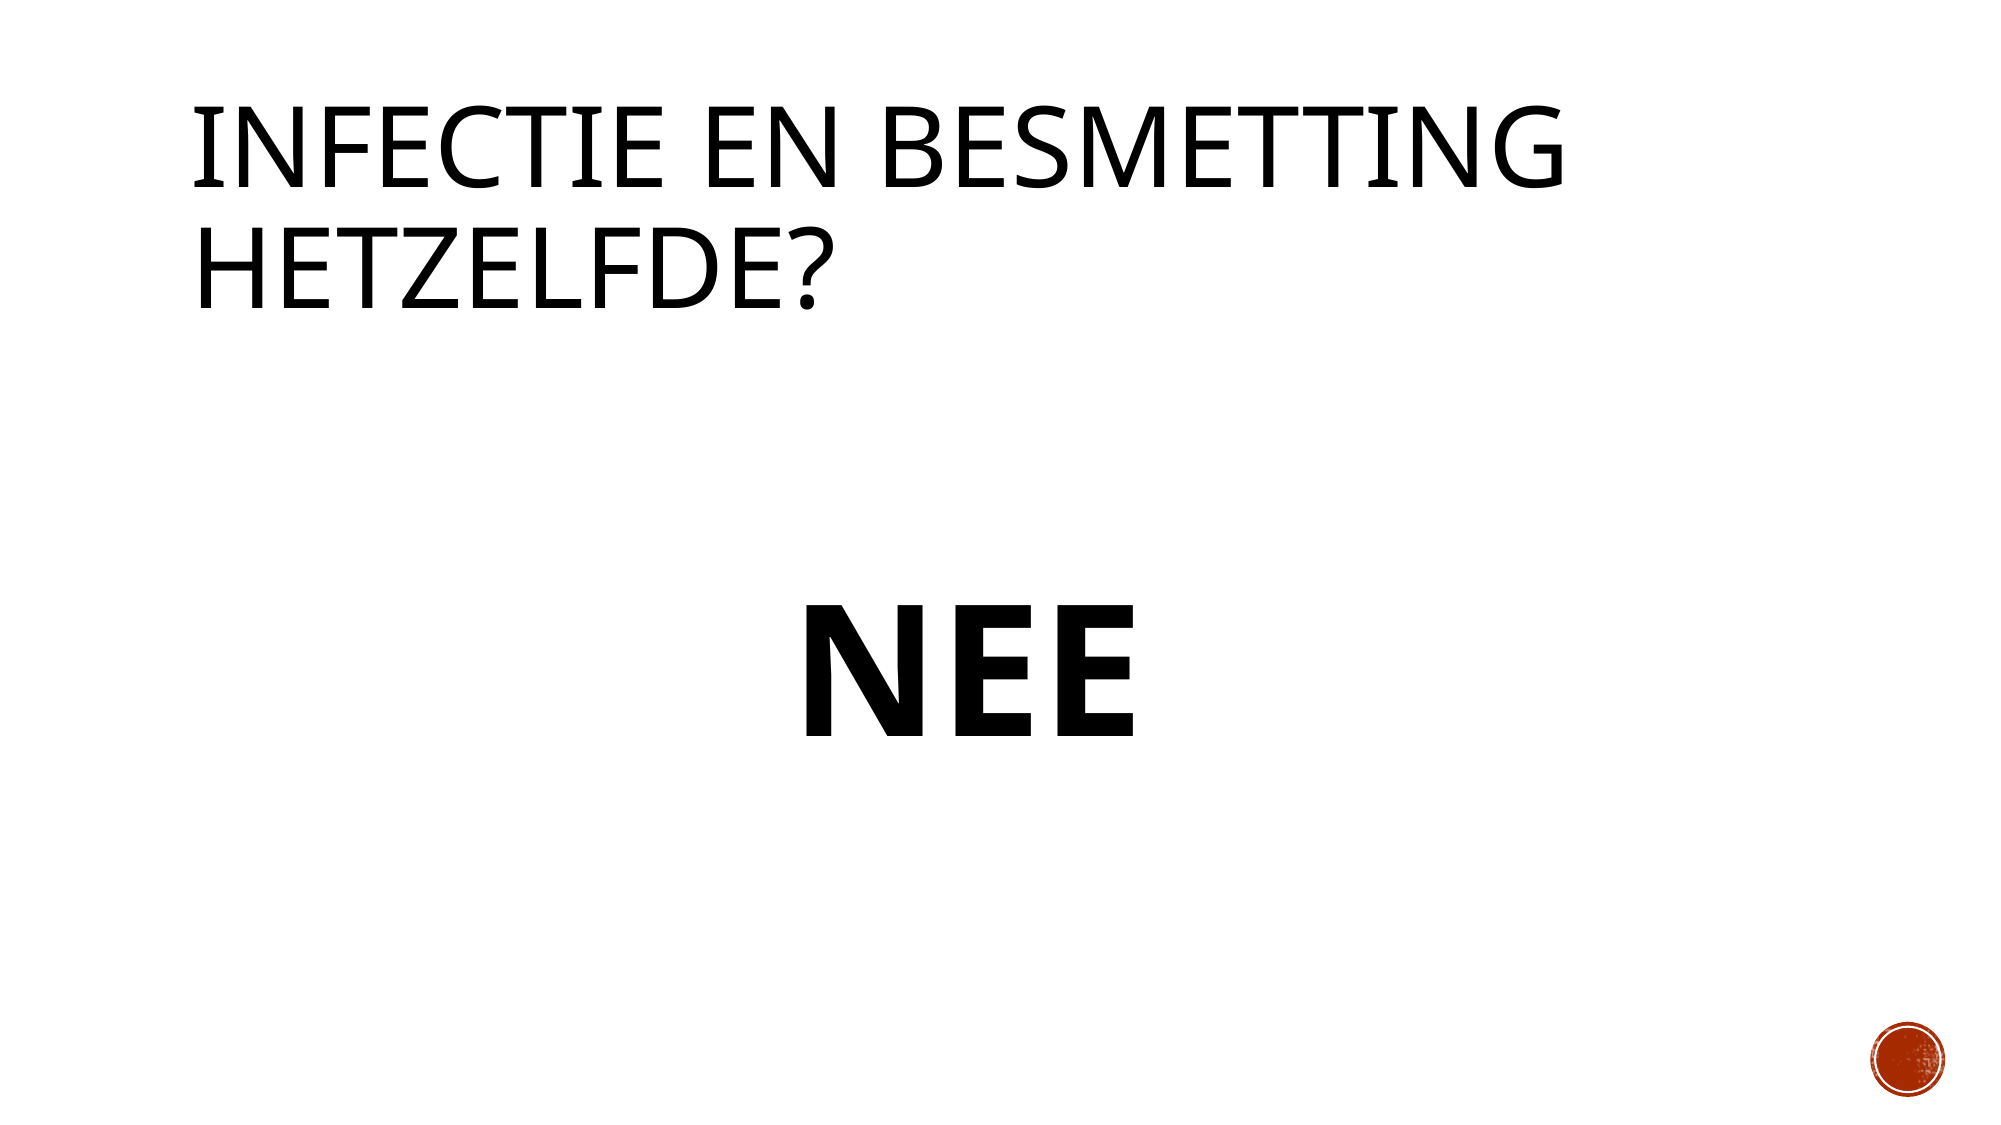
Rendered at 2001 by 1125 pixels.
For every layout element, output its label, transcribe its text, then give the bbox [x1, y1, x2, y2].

title Infectie en besmetting hetzelfde? [175, 79, 1826, 344]
list NEE [175, 348, 1826, 1013]
